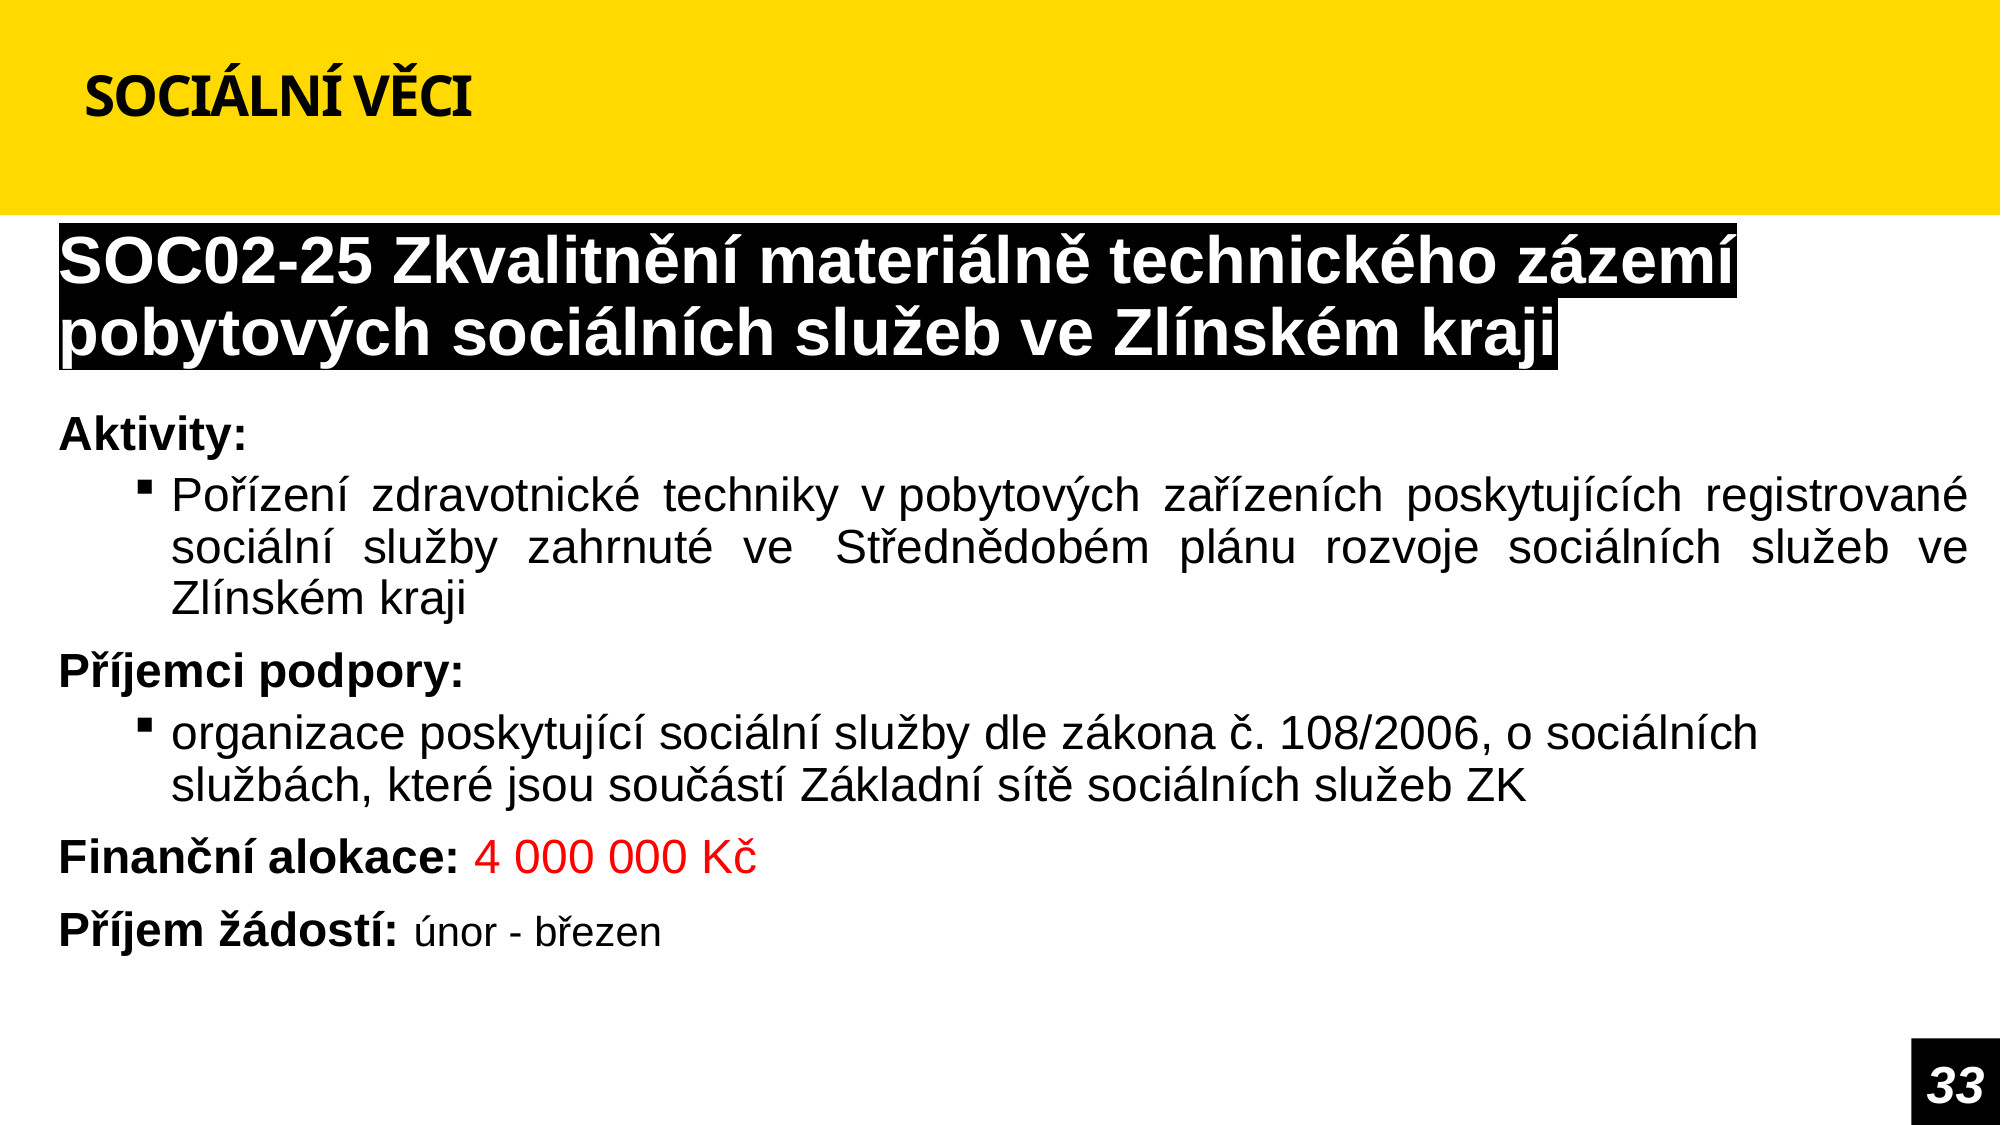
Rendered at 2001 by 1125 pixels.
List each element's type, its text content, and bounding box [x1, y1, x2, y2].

title SOCIÁLNÍ VĚCI [69, 60, 1918, 214]
slide_number 33 [1911, 1038, 2000, 1125]
list SOC02-25 Zkvalitnění materiálně technického zázemí pobytových sociálních služeb ve Zlínském kraji Aktivity: Pořízení zdravotnické techniky v pobytových zařízeních poskytujících registrované sociální služby zahrnuté ve Střednědobém plánu rozvoje sociálních služeb ve Zlínském kraji Příjemci podpory: organizace poskytující sociální služby dle zákona č. 108/2006, o sociálních službách, které jsou součástí Základní sítě sociálních služeb ZK Finanční alokace: 4 000 000 Kč Příjem žádostí: únor - březen [0, 218, 2000, 1125]
